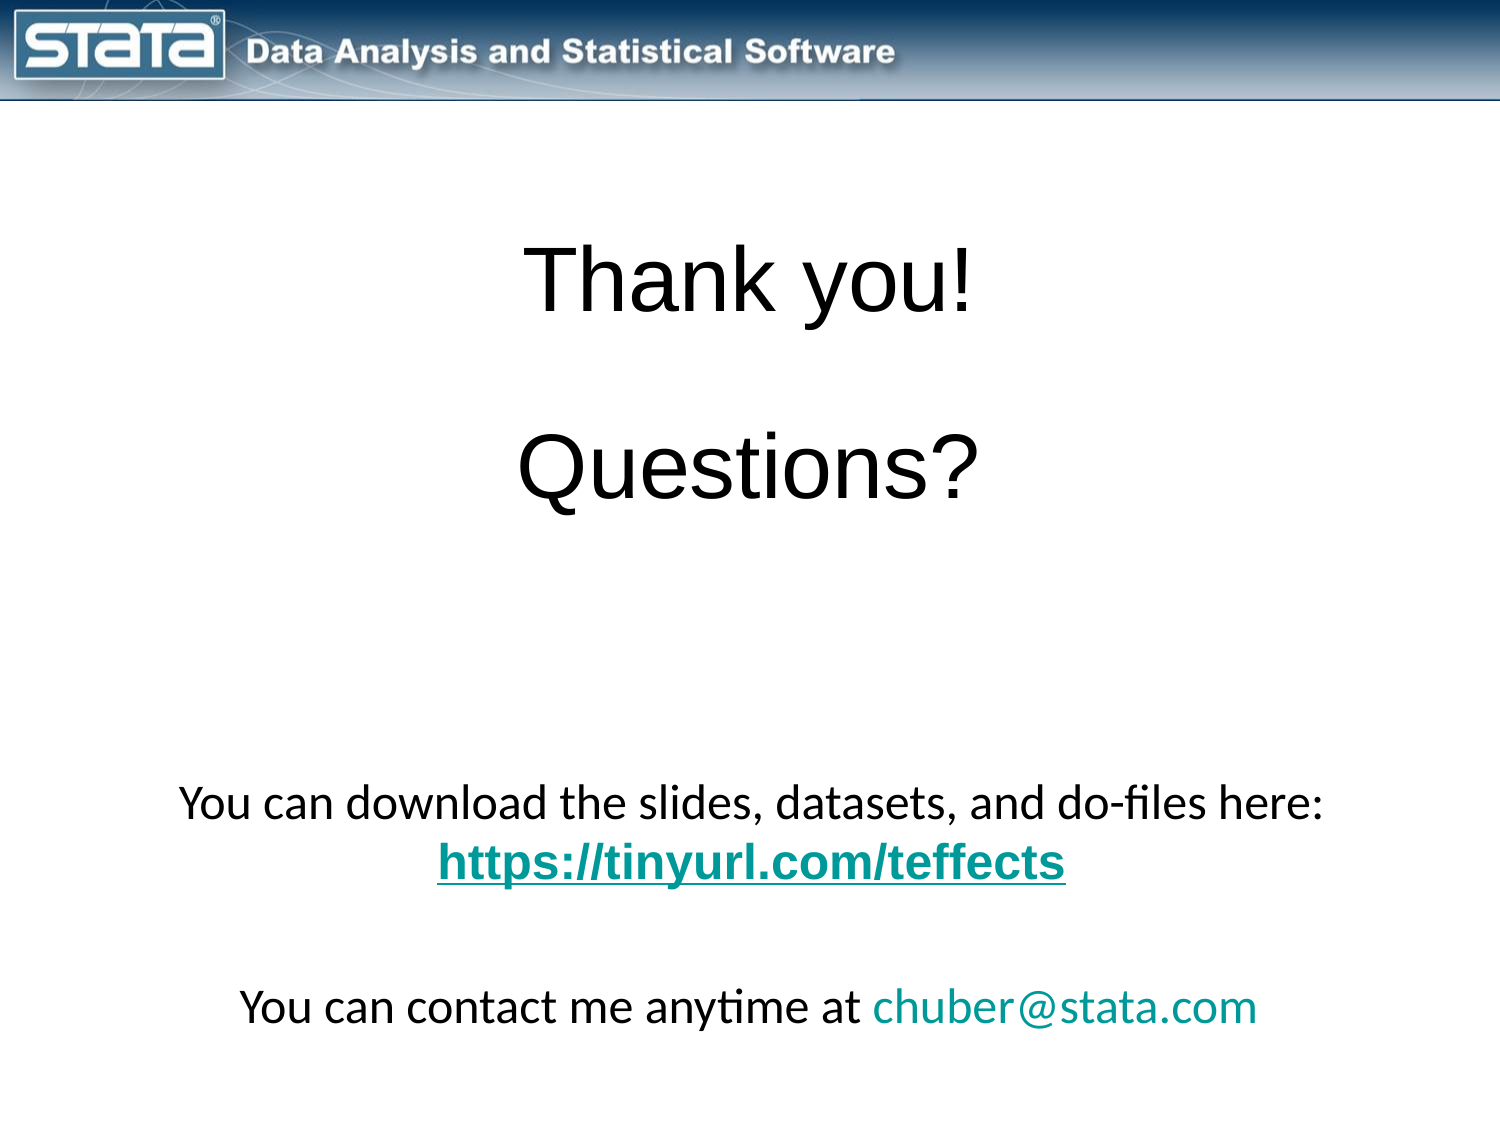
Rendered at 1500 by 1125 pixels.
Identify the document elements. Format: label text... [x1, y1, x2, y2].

picture [0, 0, 1500, 102]
text_box You can download the slides, datasets, and do-files here: https://tinyurl.com/teffects [1, 762, 1500, 898]
list Thank you! Questions? [0, 212, 1499, 625]
text_box You can contact me anytime at chuber@stata.com [0, 966, 1498, 1041]
